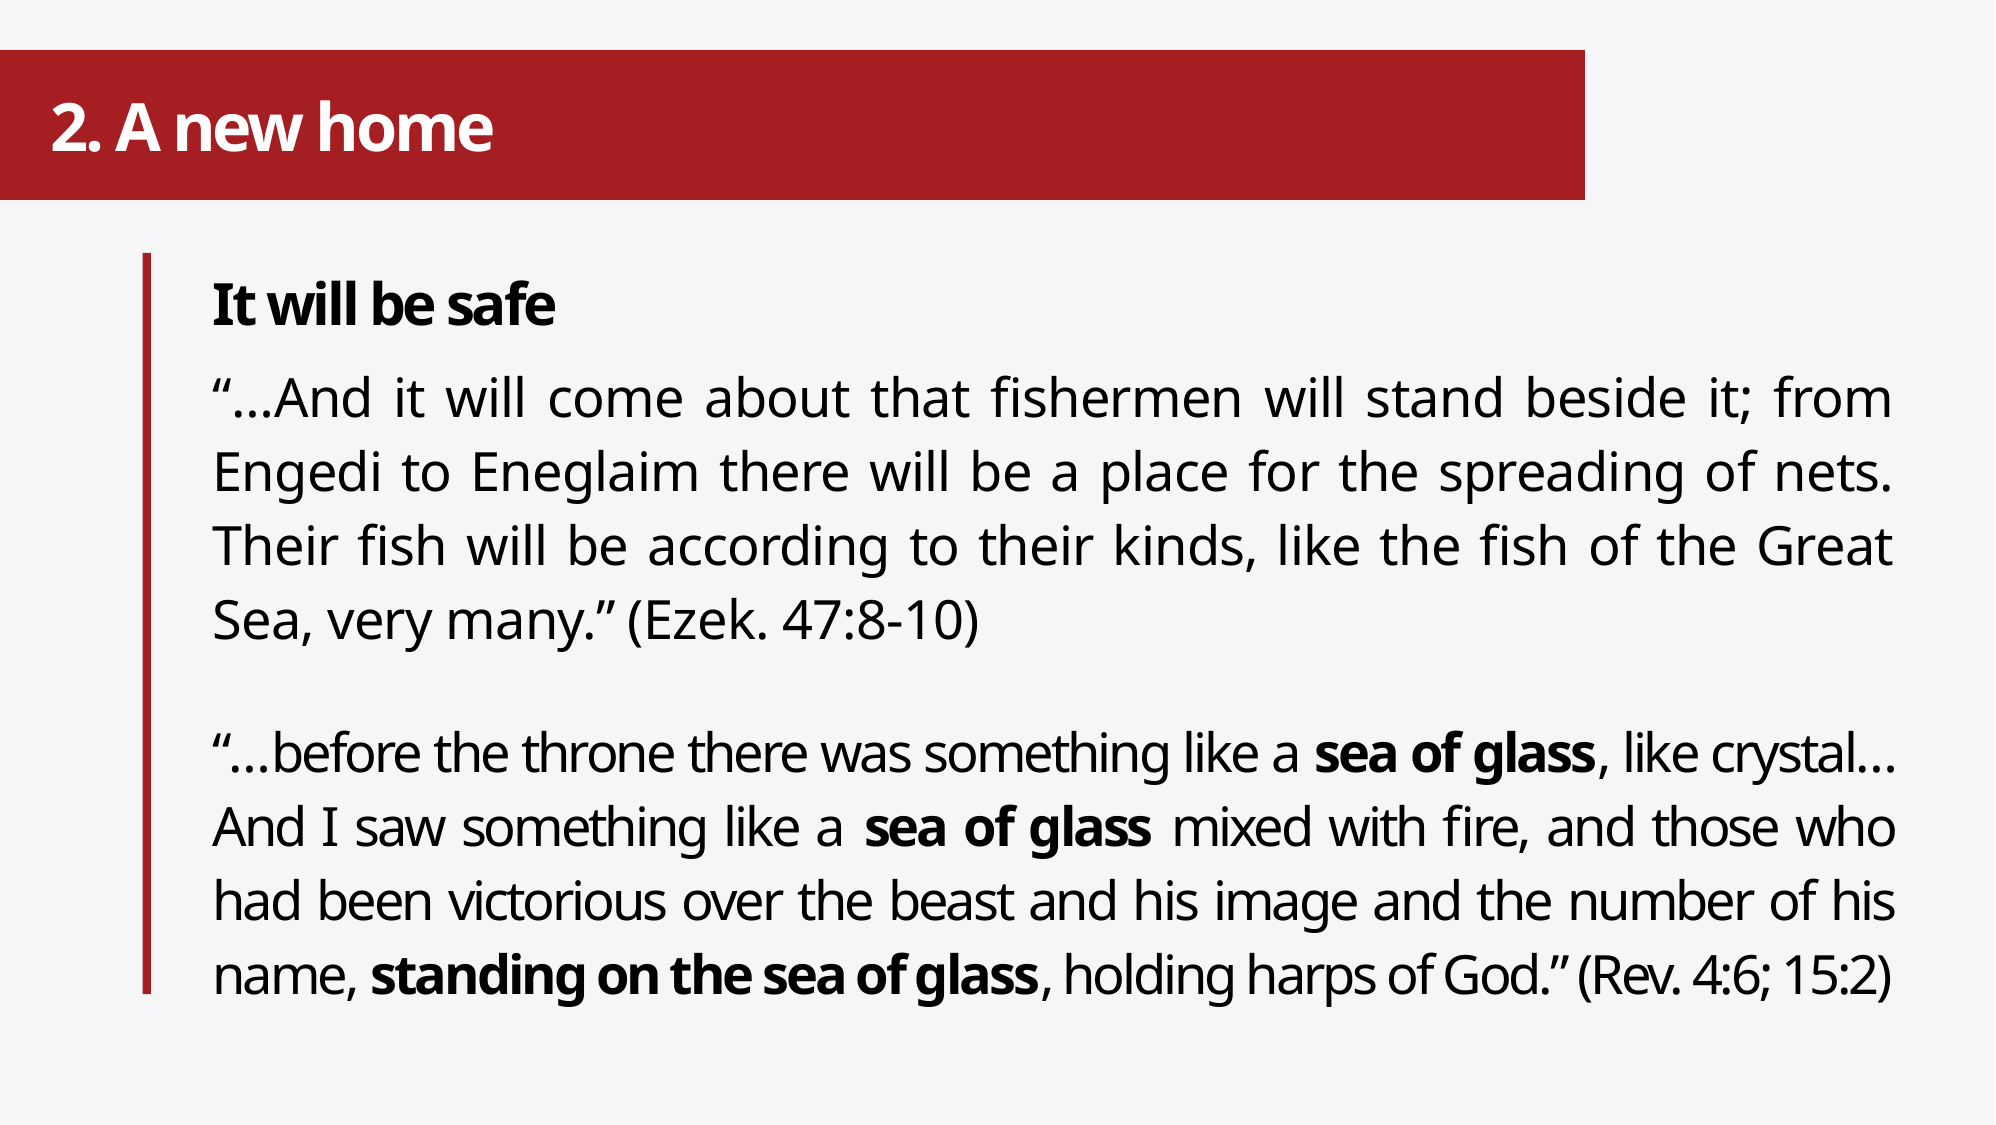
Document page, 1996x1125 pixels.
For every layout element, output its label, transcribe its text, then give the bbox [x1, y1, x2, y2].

subtitle It will be safe “…And it will come about that fishermen will stand beside it; from Engedi to Eneglaim there will be a place for the spreading of nets. Their fish will be according to their kinds, like the fish of the Great Sea, very many.” (Ezek. 47:8-10) “…before the throne there was something like a sea of glass, like crystal… And I saw something like a sea of glass mixed with fire, and those who had been victorious over the beast and his image and the number of his name, standing on the sea of glass, holding harps of God.” (Rev. 4:6; 15:2) [197, 249, 1910, 1000]
title 2. A new home [35, 62, 1831, 188]
